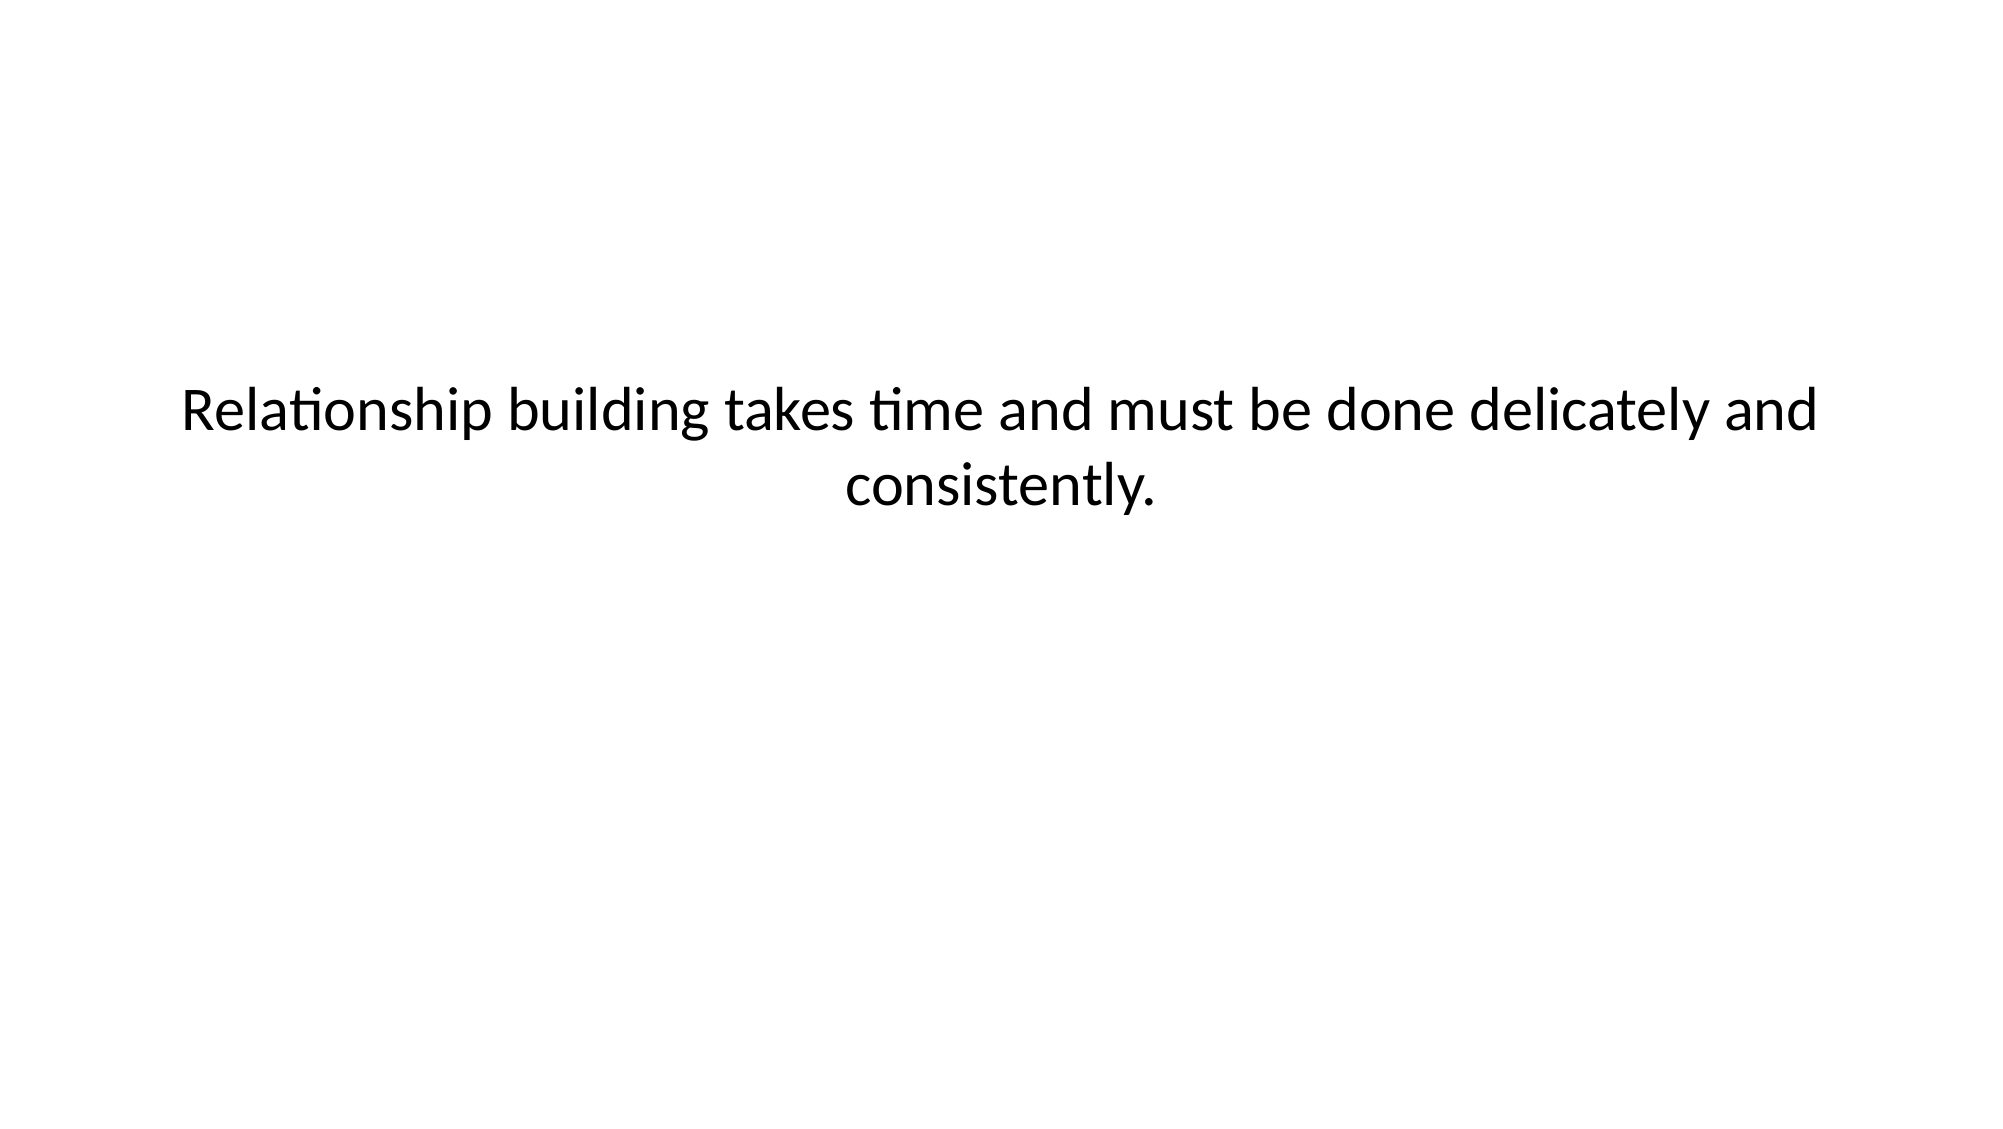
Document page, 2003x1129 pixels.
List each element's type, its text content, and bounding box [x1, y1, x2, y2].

title Relationship building takes time and must be done delicately and consistently. [150, 359, 1853, 602]
